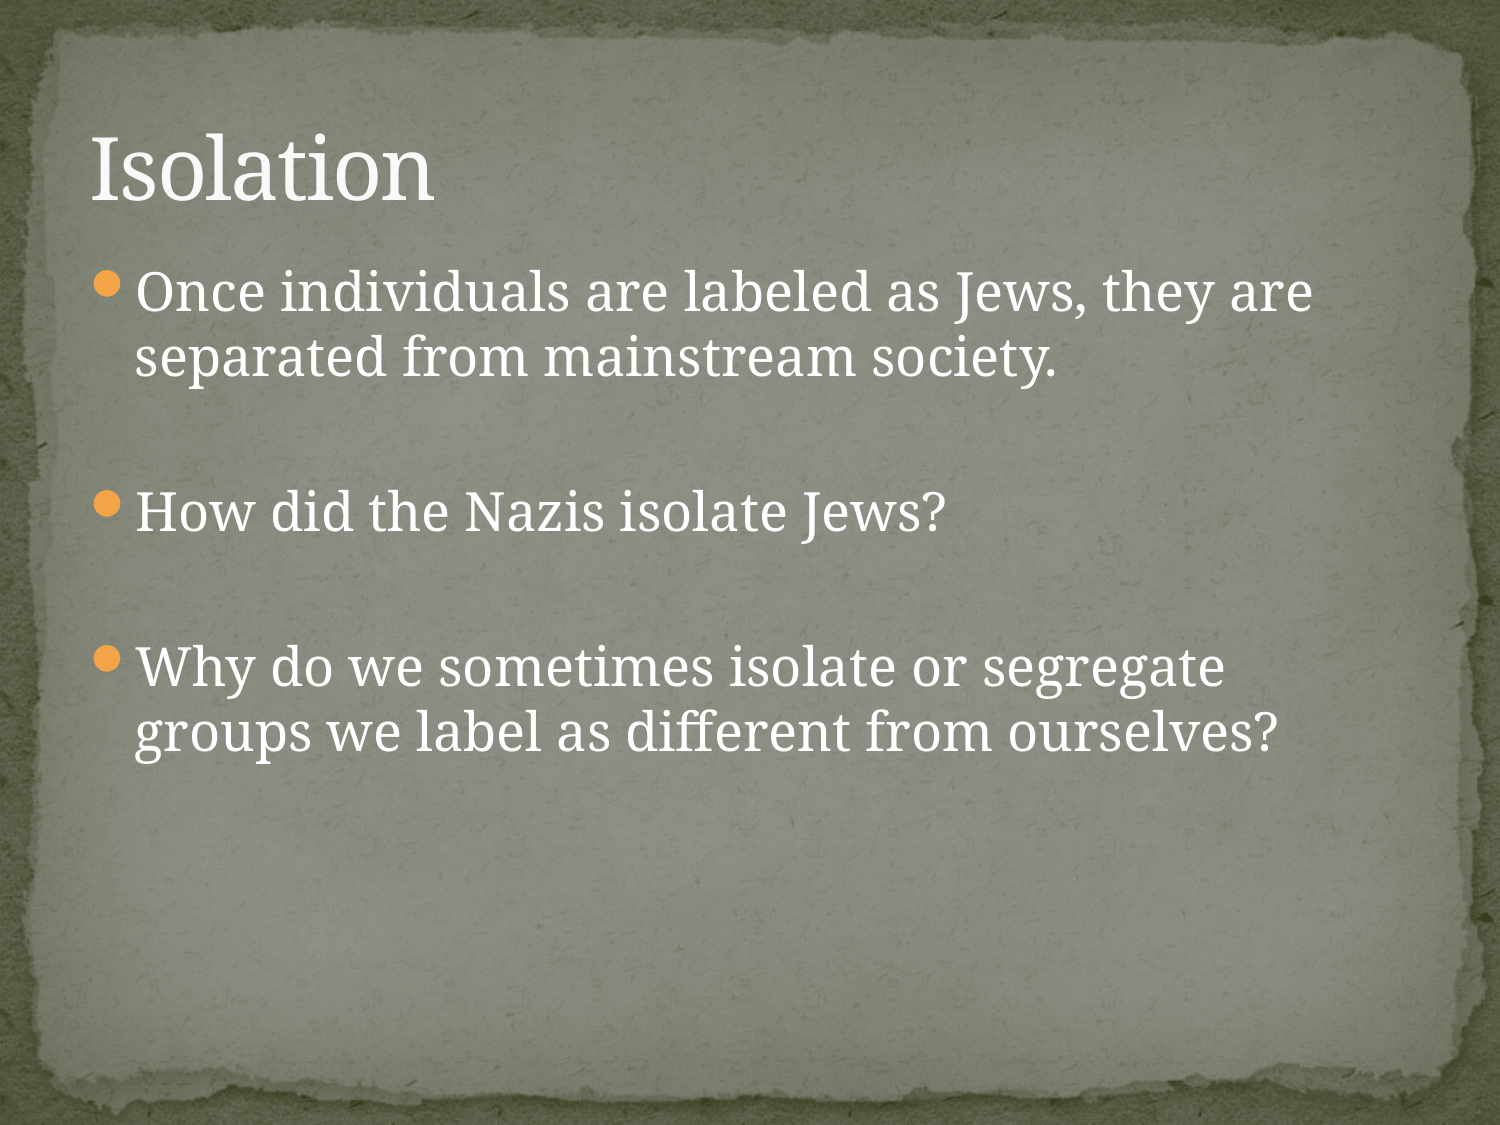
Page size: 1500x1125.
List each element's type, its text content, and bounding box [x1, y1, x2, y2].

title Isolation [74, 24, 1425, 225]
list Once individuals are labeled as Jews, they are separated from mainstream society. How did the Nazis isolate Jews? Why do we sometimes isolate or segregate groups we label as different from ourselves? [75, 249, 1425, 1000]
